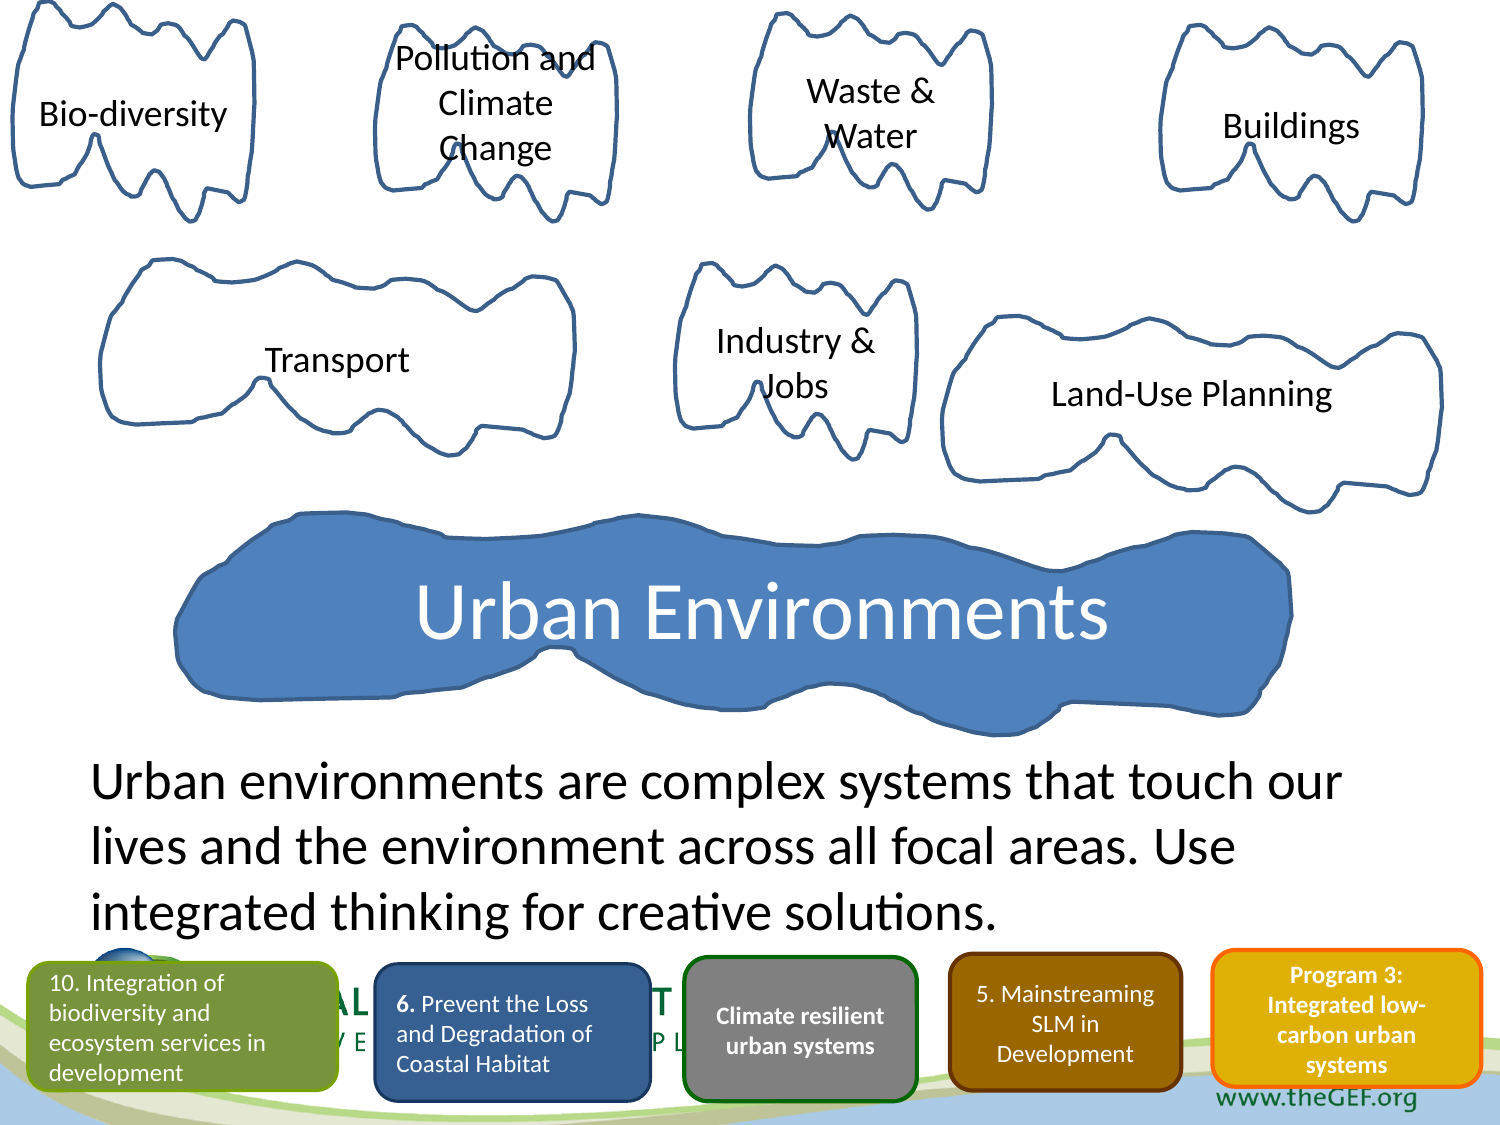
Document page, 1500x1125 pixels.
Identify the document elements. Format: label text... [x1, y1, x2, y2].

text_box [888, 701, 1259, 737]
title Urban Environments [87, 512, 1438, 701]
text_box 5. Mainstreaming SLM in Development [947, 951, 1184, 1093]
text_box Pollution and Climate Change [372, 22, 620, 224]
text_box [666, 701, 779, 713]
text_box Waste & Water [747, 11, 995, 212]
text_box Program 3: Integrated low-carbon urban systems [1210, 947, 1484, 1089]
list Urban environments are complex systems that touch our lives and the environment across all focal areas. Use integrated thinking for creative solutions. [74, 737, 1426, 951]
text_box 6. Prevent the Loss and Degradation of Coastal Habitat [372, 961, 653, 1104]
text_box Buildings [1158, 22, 1425, 224]
text_box Climate resilient urban systems [682, 954, 919, 1104]
text_box Land-Use Planning [939, 313, 1445, 515]
text_box 10. Integration of biodiversity and ecosystem services in development [25, 960, 340, 1093]
text_box Industry & Jobs [672, 260, 920, 462]
text_box Transport [97, 256, 577, 458]
picture [0, 920, 1500, 1125]
text_box Bio-diversity [10, 0, 257, 224]
